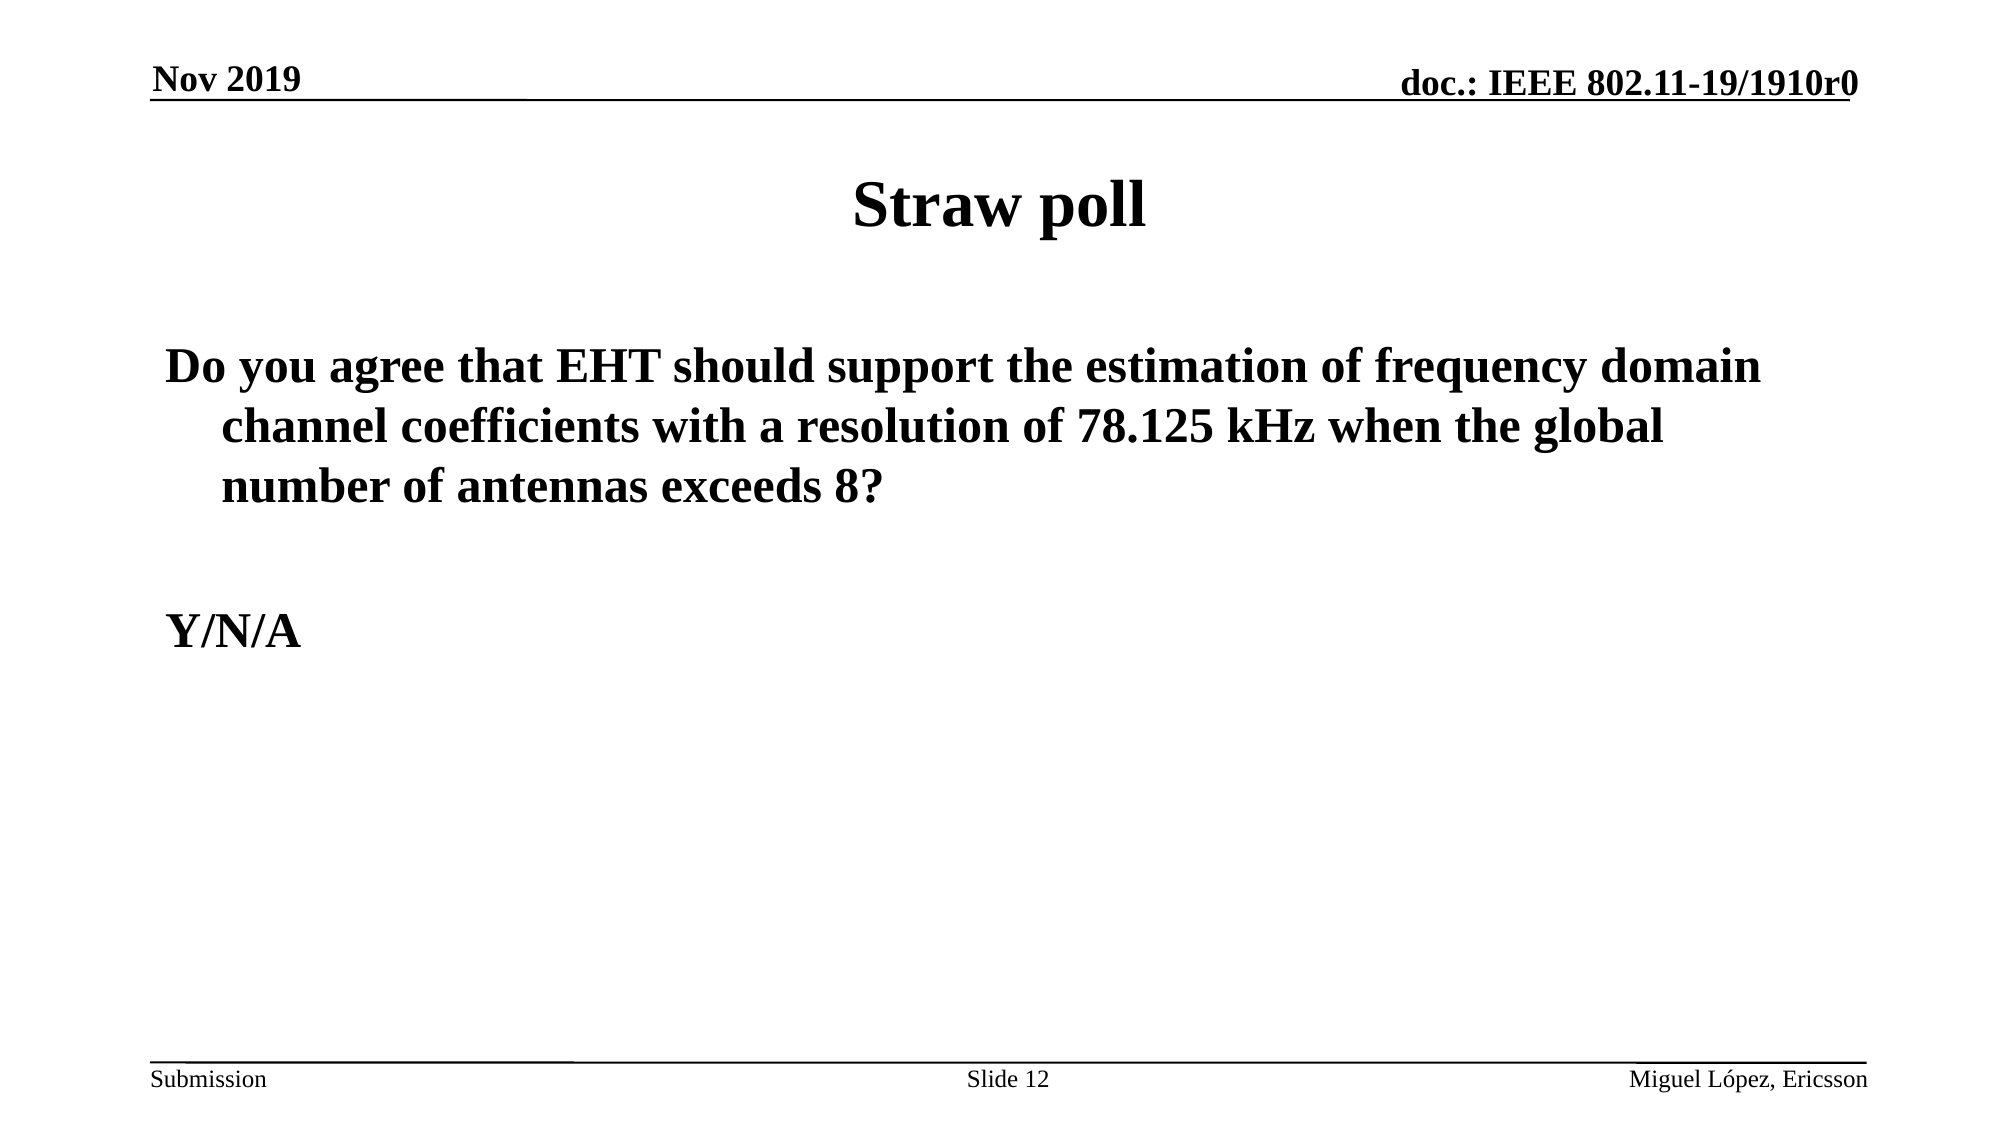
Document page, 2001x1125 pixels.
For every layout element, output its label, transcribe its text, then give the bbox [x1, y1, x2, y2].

slide_number Slide 12 [950, 1061, 1067, 1123]
footer Miguel López, Ericsson [1171, 1061, 1869, 1093]
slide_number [152, 54, 563, 100]
list Do you agree that EHT should support the estimation of frequency domain channel coefficients with a resolution of 78.125 kHz when the global number of antennas exceeds 8? Y/N/A [149, 324, 1850, 1000]
title Straw poll [149, 112, 1850, 288]
